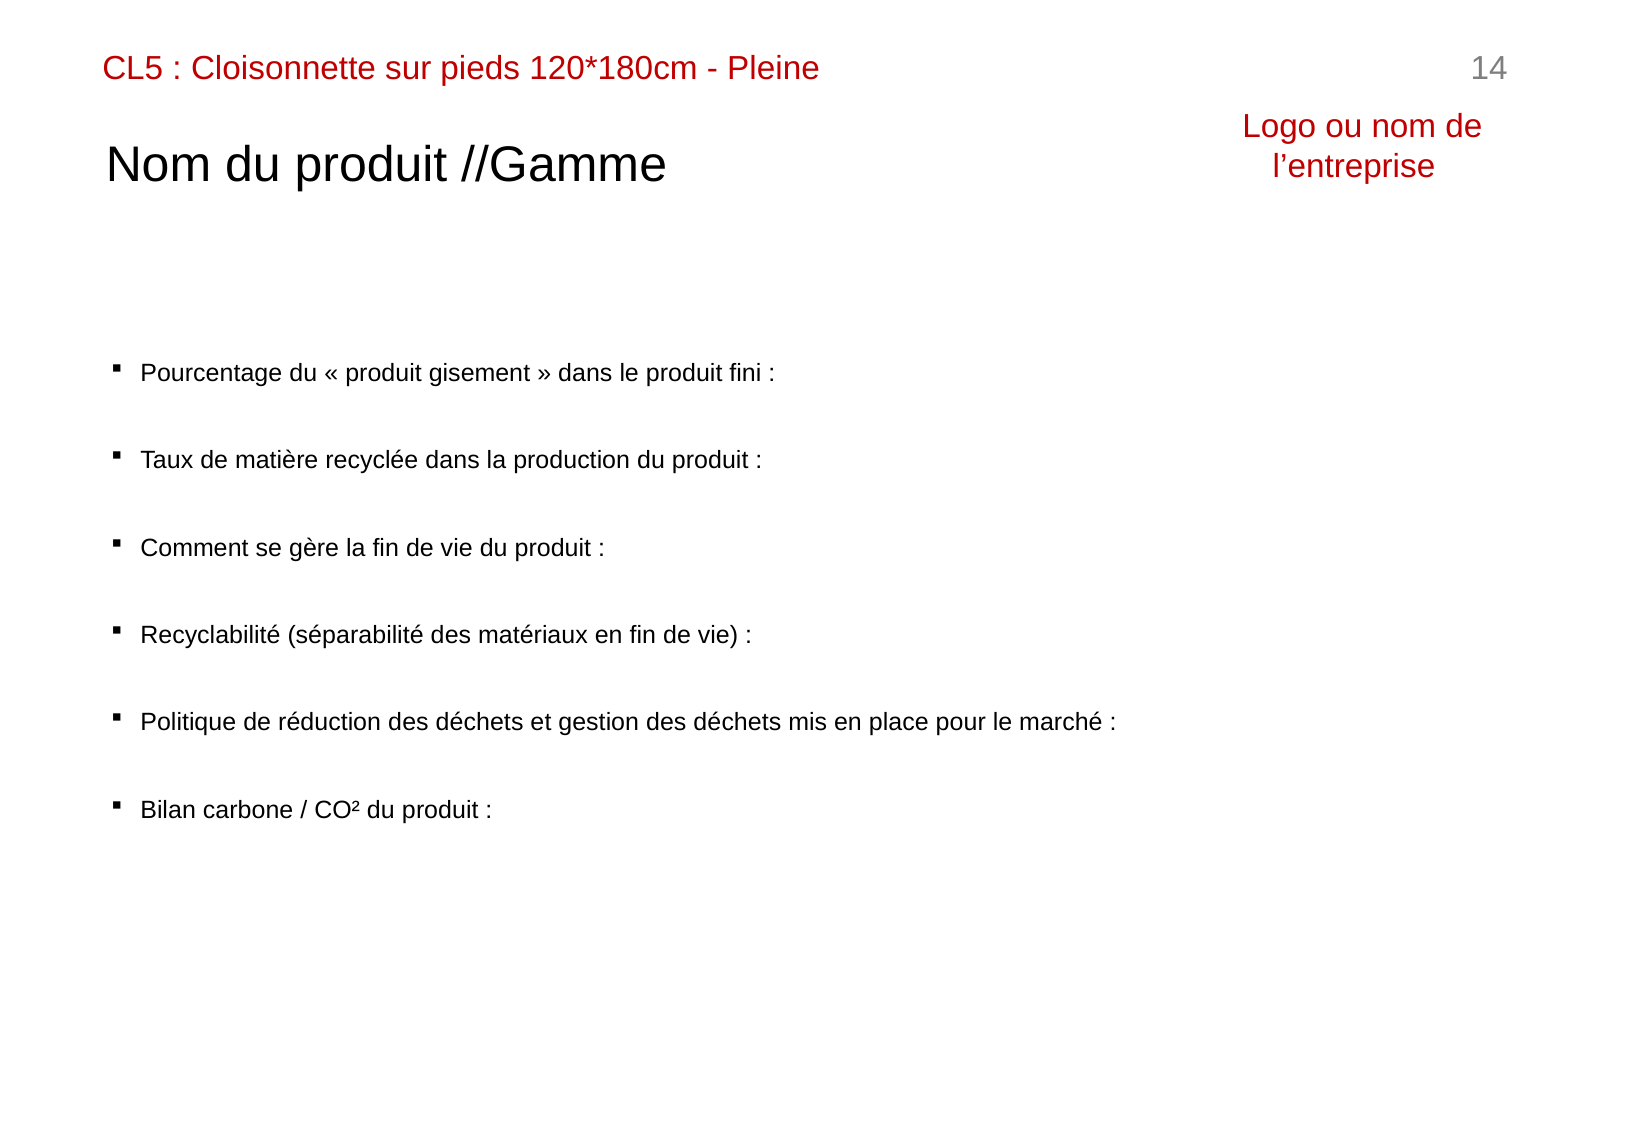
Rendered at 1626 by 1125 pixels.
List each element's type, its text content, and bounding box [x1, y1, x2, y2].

text_box Pourcentage du « produit gisement » dans le produit fini : Taux de matière recyclée dans la production du produit : Comment se gère la fin de vie du produit : Recyclabilité (séparabilité des matériaux en fin de vie) : Politique de réduction des déchets et gestion des déchets mis en place pour le marché : Bilan carbone / CO² du produit : [81, 304, 1333, 1067]
title CL5 : Cloisonnette sur pieds 120*180cm - Pleine [102, 19, 1426, 109]
list Nom du produit //Gamme [91, 109, 1523, 215]
slide_number 14 [1426, 19, 1523, 91]
text_box Logo ou nom de l’entreprise [1141, 91, 1567, 197]
